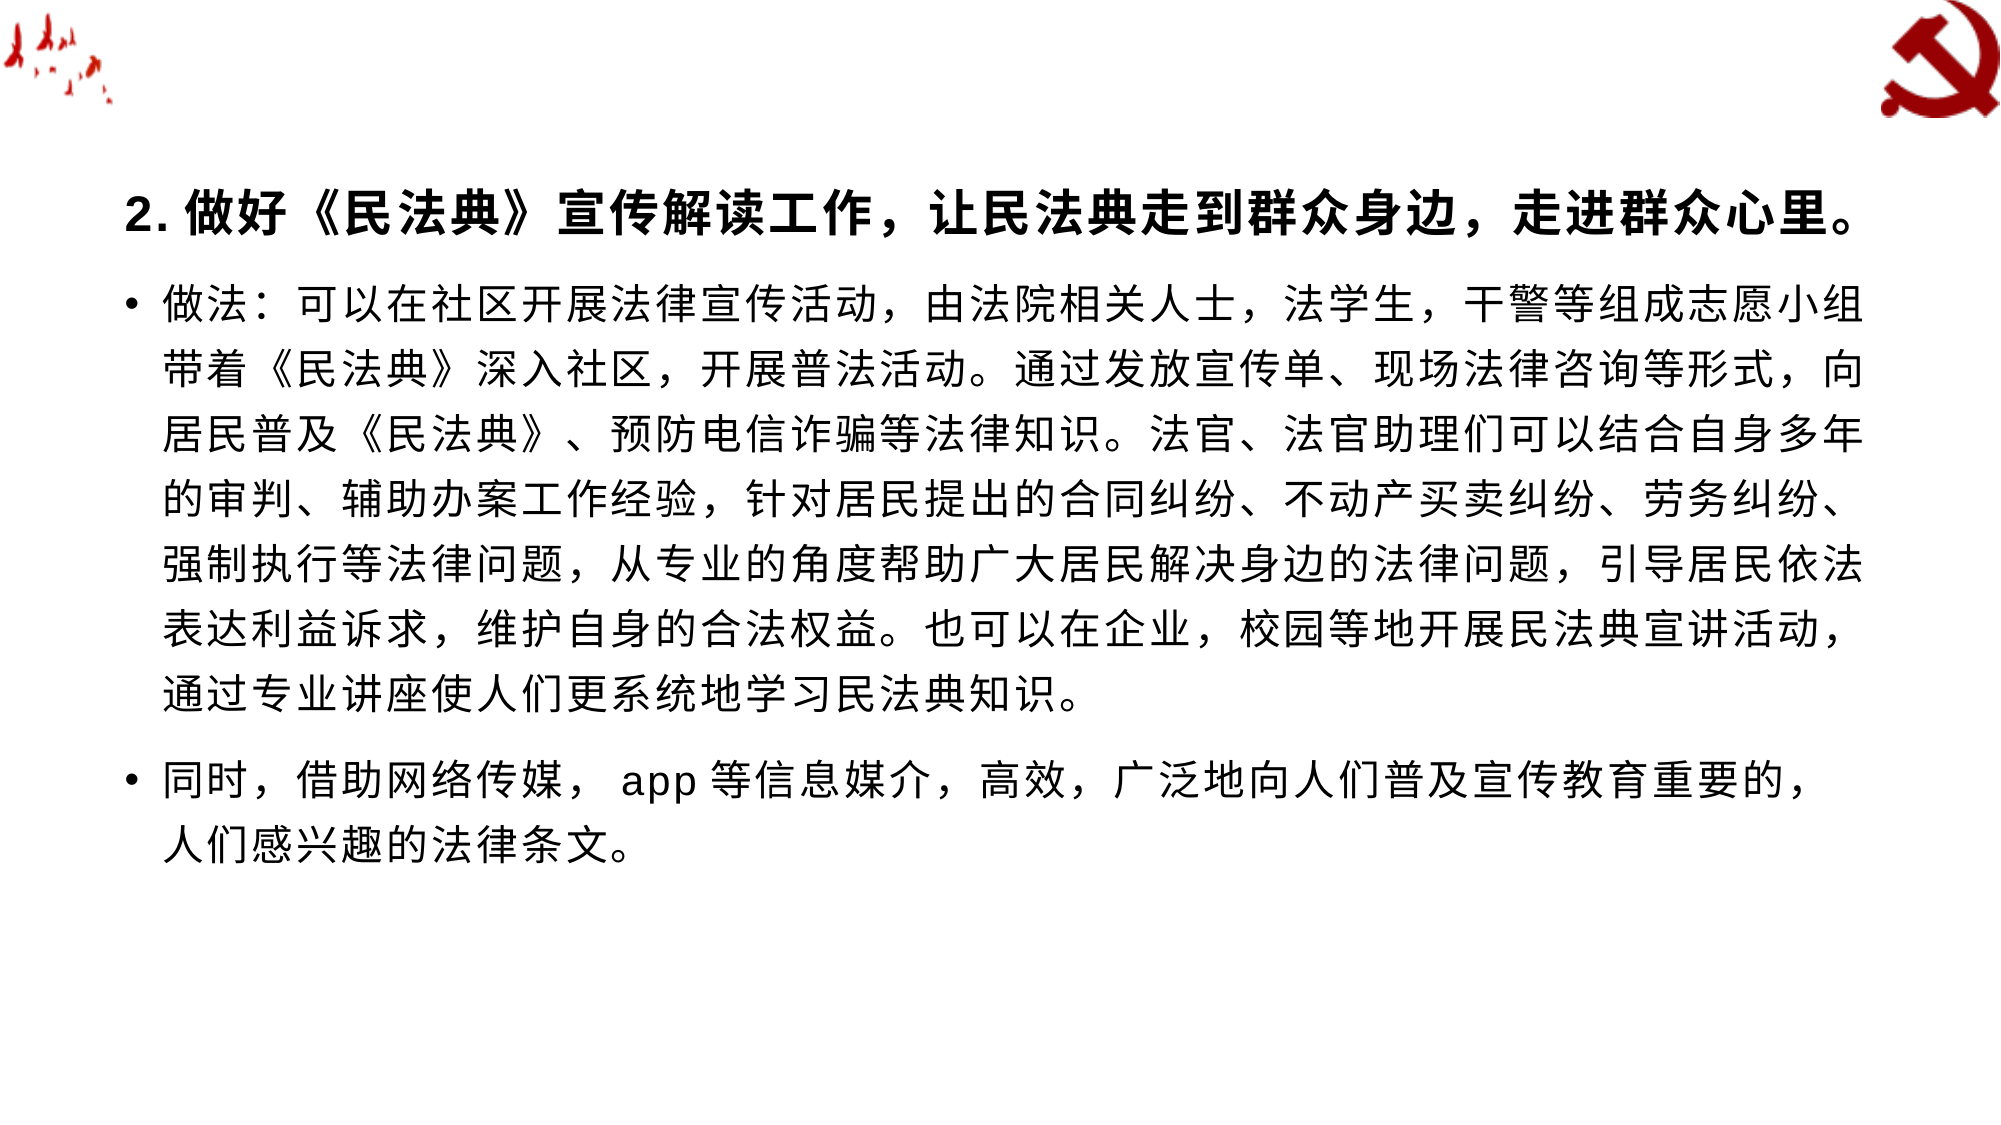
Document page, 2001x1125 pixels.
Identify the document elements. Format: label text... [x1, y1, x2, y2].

list 2.做好《民法典》宣传解读工作，让民法典走到群众身边，走进群众心里。 做法：可以在社区开展法律宣传活动，由法院相关人士，法学生，干警等组成志愿小组带着《民法典》深入社区，开展普法活动。通过发放宣传单、现场法律咨询等形式，向居民普及《民法典》、预防电信诈骗等法律知识。法官、法官助理们可以结合自身多年的审判、辅助办案工作经验，针对居民提出的合同纠纷、不动产买卖纠纷、劳务纠纷、强制执行等法律问题，从专业的角度帮助广大居民解决身边的法律问题，引导居民依法表达利益诉求，维护自身的合法权益。也可以在企业，校园等地开展民法典宣讲活动，通过专业讲座使人们更系统地学习民法典知识。 同时，借助网络传媒，app等信息媒介，高效，广泛地向人们普及宣传教育重要的，人们感兴趣的法律条文。 [109, 156, 1891, 1041]
picture [1881, 0, 2000, 118]
picture [0, 0, 119, 118]
